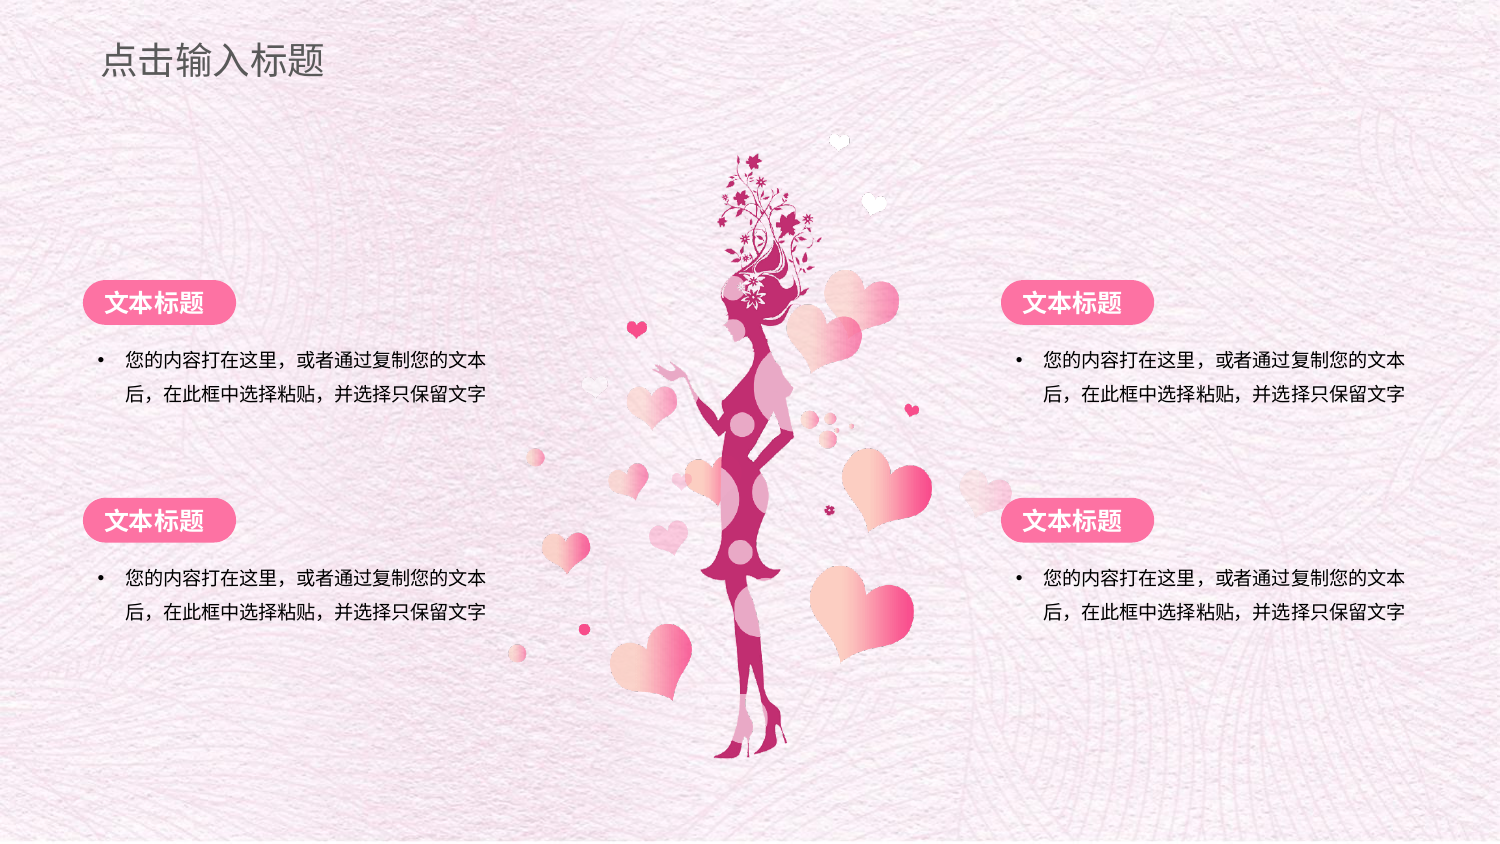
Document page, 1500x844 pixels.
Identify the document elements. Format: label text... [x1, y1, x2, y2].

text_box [82, 279, 428, 441]
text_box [1071, 497, 1434, 659]
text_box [82, 497, 428, 659]
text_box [1071, 279, 1434, 441]
text_box 点击输入标题 [100, 28, 450, 91]
picture [0, 0, 1500, 844]
